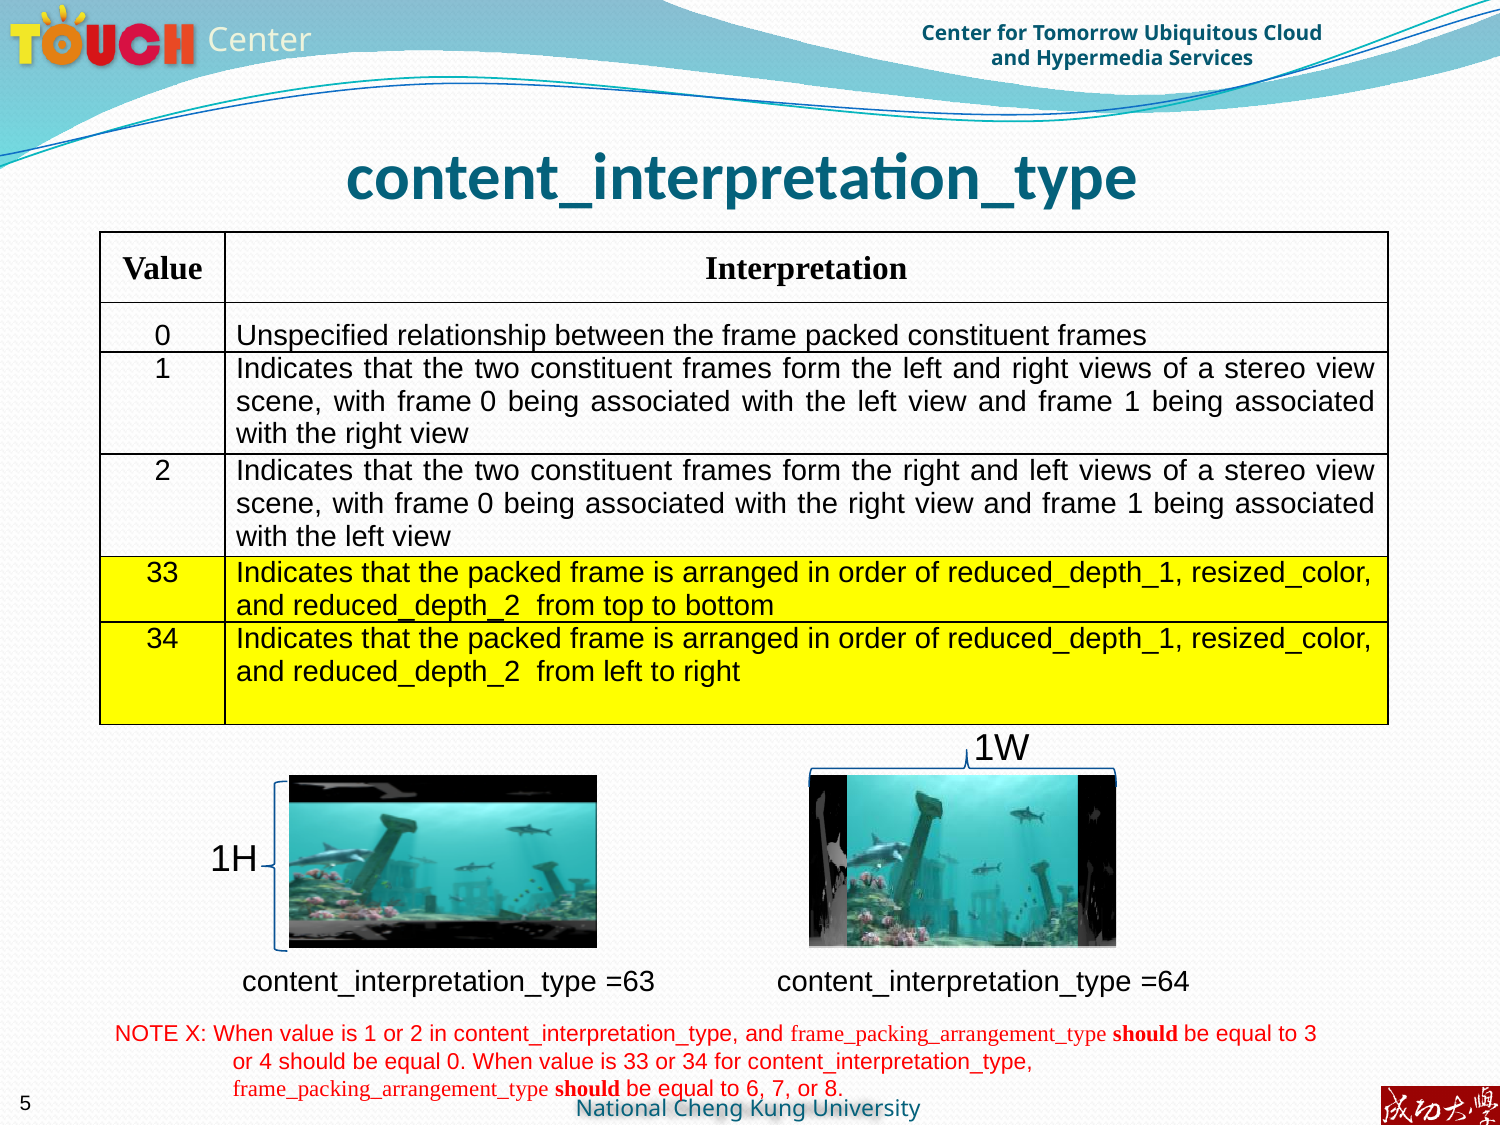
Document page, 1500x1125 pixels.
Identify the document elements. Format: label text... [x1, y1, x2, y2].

table_cell Indicates that the two constituent frames form the right and left views of a stereo view scene, with frame 0 being associated with the right view and frame 1 being associated with the left view [226, 455, 1387, 556]
table_cell 0 [101, 303, 224, 351]
table_cell Indicates that the packed frame is arranged in order of reduced_depth_1, resized_color, and reduced_depth_2 from top to bottom [226, 557, 1387, 621]
picture [1381, 1086, 1500, 1125]
table_cell 34 [101, 623, 224, 724]
text_box content_interpretation_type =64 [762, 954, 1205, 1005]
picture [808, 775, 1117, 949]
picture [5, 0, 201, 73]
table_cell 2 [101, 455, 224, 556]
table_cell 1 [101, 353, 224, 453]
picture [289, 774, 597, 949]
table_cell Indicates that the packed frame is arranged in order of reduced_depth_1, resized_color, and reduced_depth_2 from left to right [226, 623, 1387, 724]
text_box content_interpretation_type =63 [227, 954, 671, 1005]
text_box NOTE X: When value is 1 or 2 in content_interpretation_type, and frame_packing_arrangement_type should be equal to 3 or 4 should be equal 0. When value is 33 or 34 for content_interpretation_type, frame_packing_arrangement_type should be equal to 6, 7, or 8. [100, 1011, 1353, 1109]
table_cell Unspecified relationship between the frame packed constituent frames [226, 303, 1387, 351]
title content_interpretation_type [74, 125, 1426, 291]
text_box [260, 780, 284, 952]
table_cell Indicates that the two constituent frames form the left and right views of a stereo view scene, with frame 0 being associated with the left view and frame 1 being associated with the right view [226, 353, 1387, 453]
table_cell 33 [101, 557, 224, 621]
text_box [809, 748, 1117, 775]
table_header Value [101, 233, 224, 302]
text_box 1W [958, 715, 1045, 767]
text_box 1H [195, 826, 273, 887]
table_header Interpretation [226, 233, 1387, 302]
